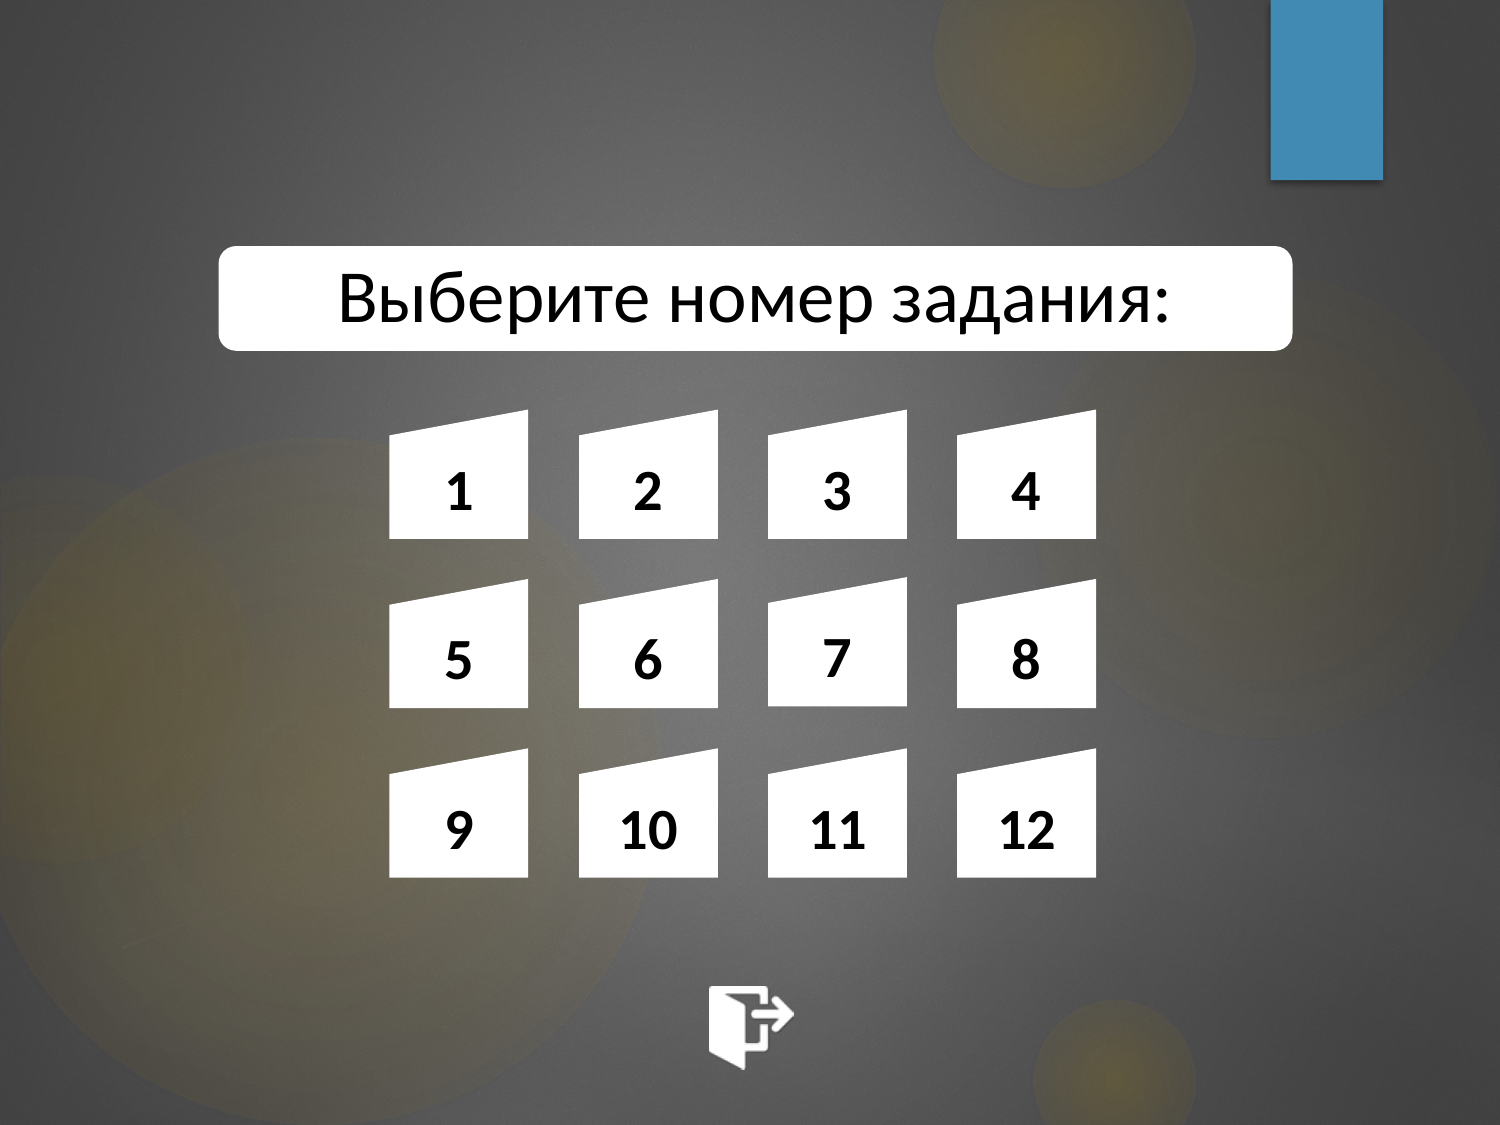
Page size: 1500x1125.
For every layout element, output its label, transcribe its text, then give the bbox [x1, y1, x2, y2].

picture [708, 986, 794, 1070]
text_box 10 [577, 746, 720, 880]
text_box 2 [577, 408, 720, 541]
text_box 7 [766, 575, 909, 708]
text_box Выберите номер задания: [216, 244, 1295, 353]
text_box 4 [955, 408, 1098, 541]
text_box 1 [387, 408, 530, 541]
text_box 6 [577, 577, 720, 710]
text_box 3 [766, 408, 909, 541]
text_box 9 [387, 746, 530, 880]
text_box 12 [955, 746, 1098, 880]
text_box 11 [766, 746, 909, 880]
text_box 5 [387, 577, 530, 710]
text_box 8 [955, 577, 1098, 710]
